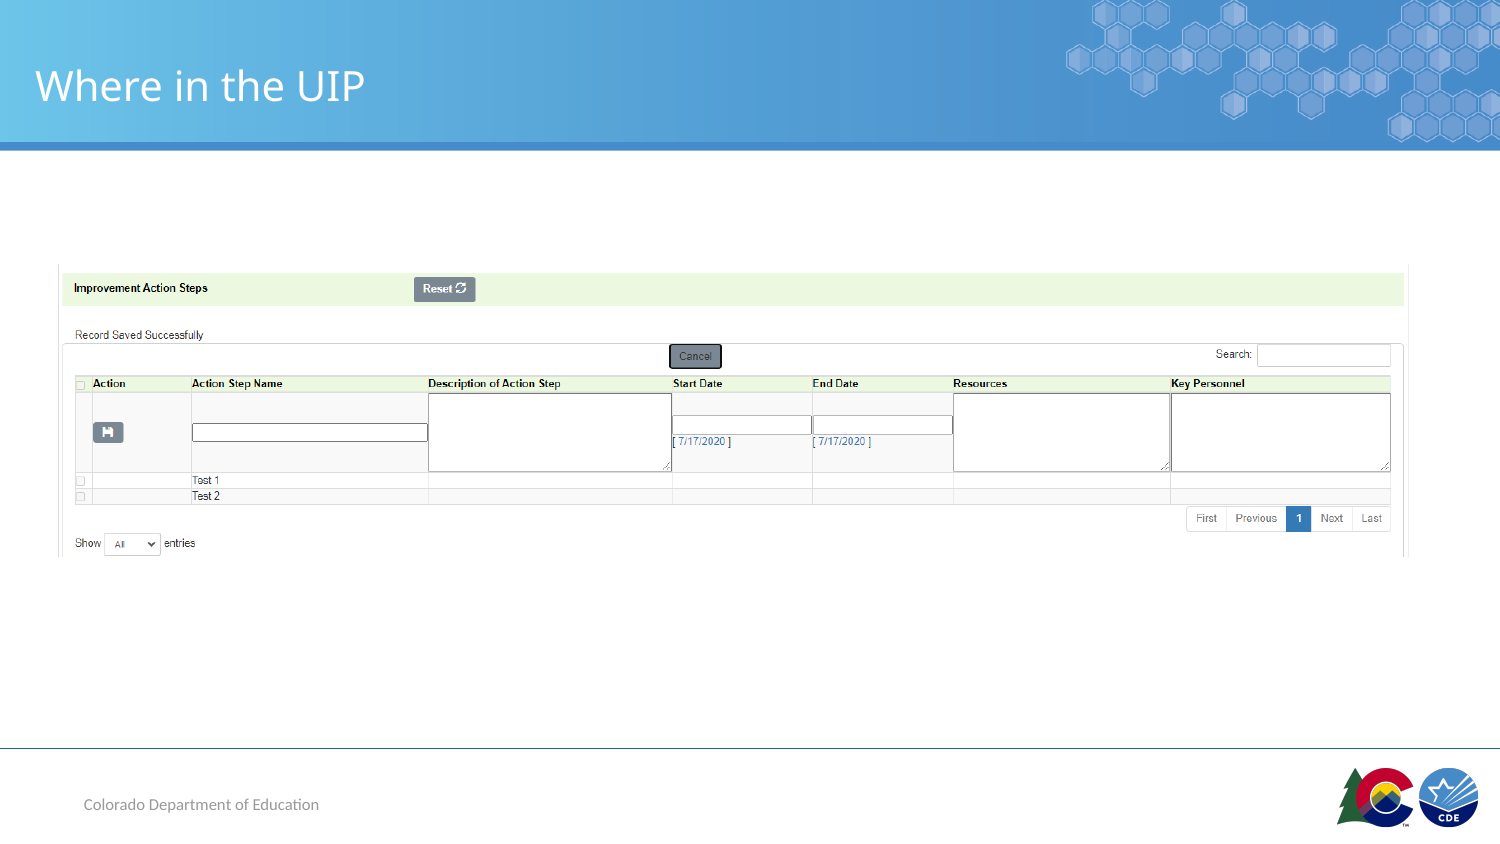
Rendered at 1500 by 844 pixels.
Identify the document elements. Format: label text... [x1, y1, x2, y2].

picture [0, 0, 1500, 151]
picture [1336, 767, 1479, 828]
title Where in the UIP [34, 37, 1433, 132]
picture [58, 263, 1409, 557]
